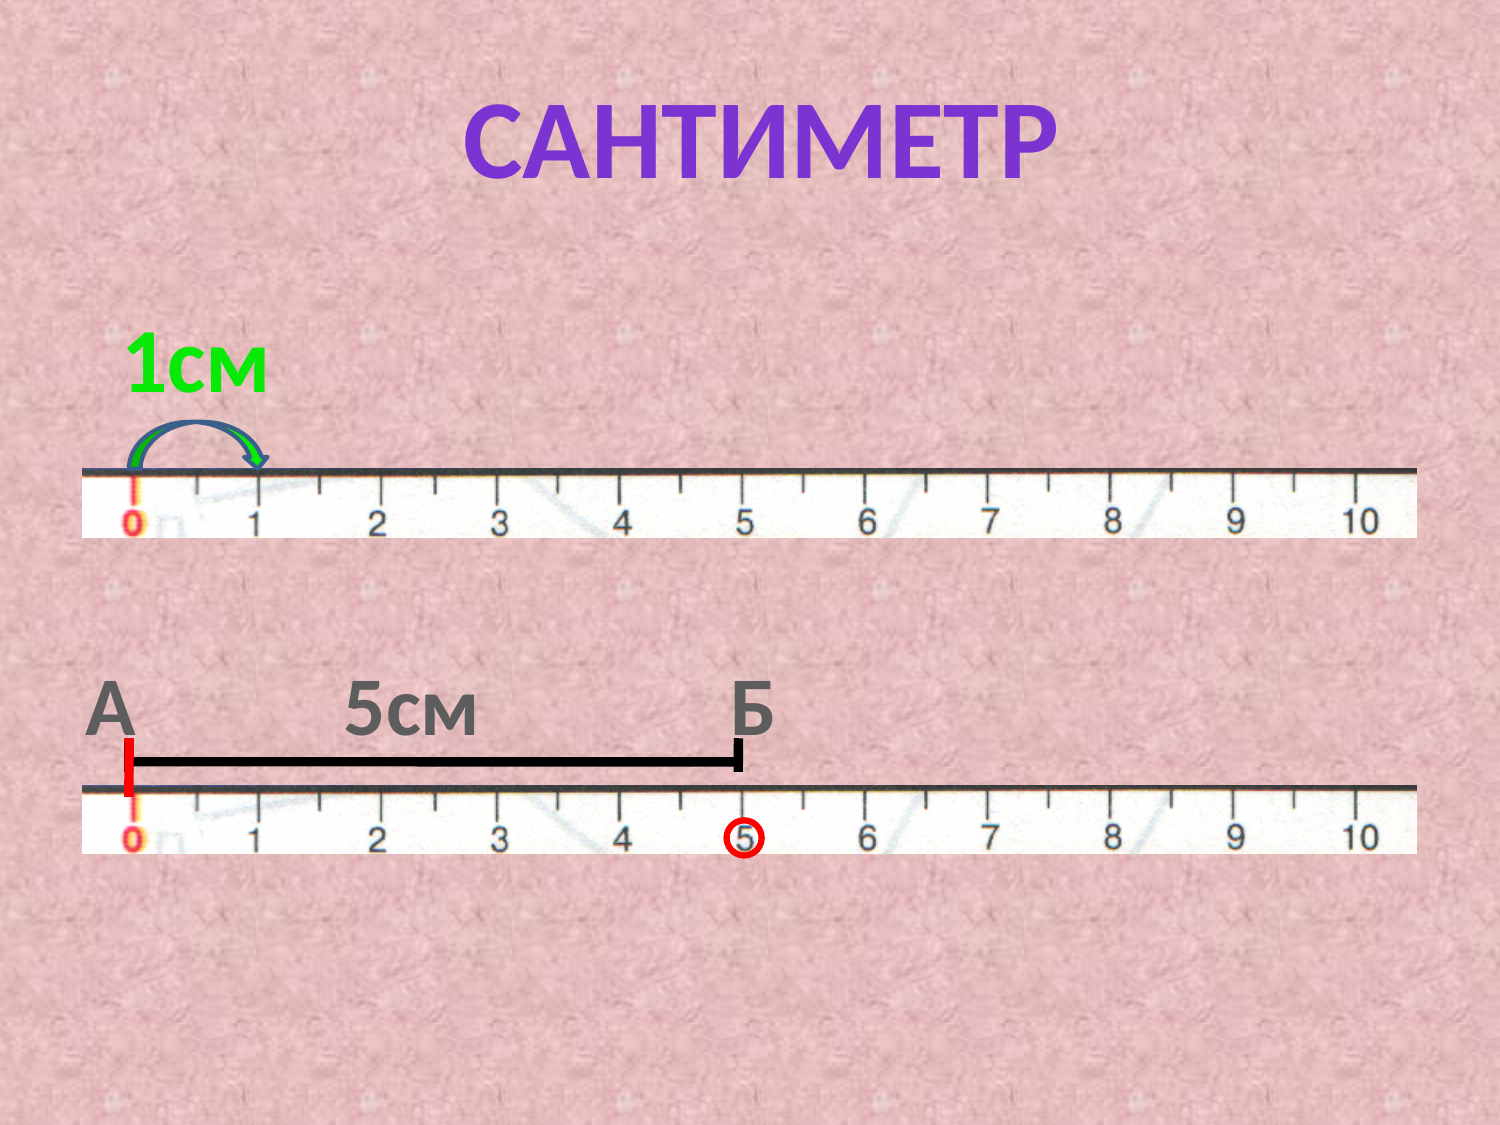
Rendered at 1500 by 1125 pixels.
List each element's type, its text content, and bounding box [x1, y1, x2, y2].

text_box 1см [105, 292, 287, 418]
text_box сантиметр [448, 58, 1075, 209]
text_box А [70, 644, 152, 760]
picture [0, 0, 1500, 1125]
text_box Б [715, 644, 792, 760]
text_box 5см [328, 644, 496, 760]
text_box [126, 419, 270, 467]
